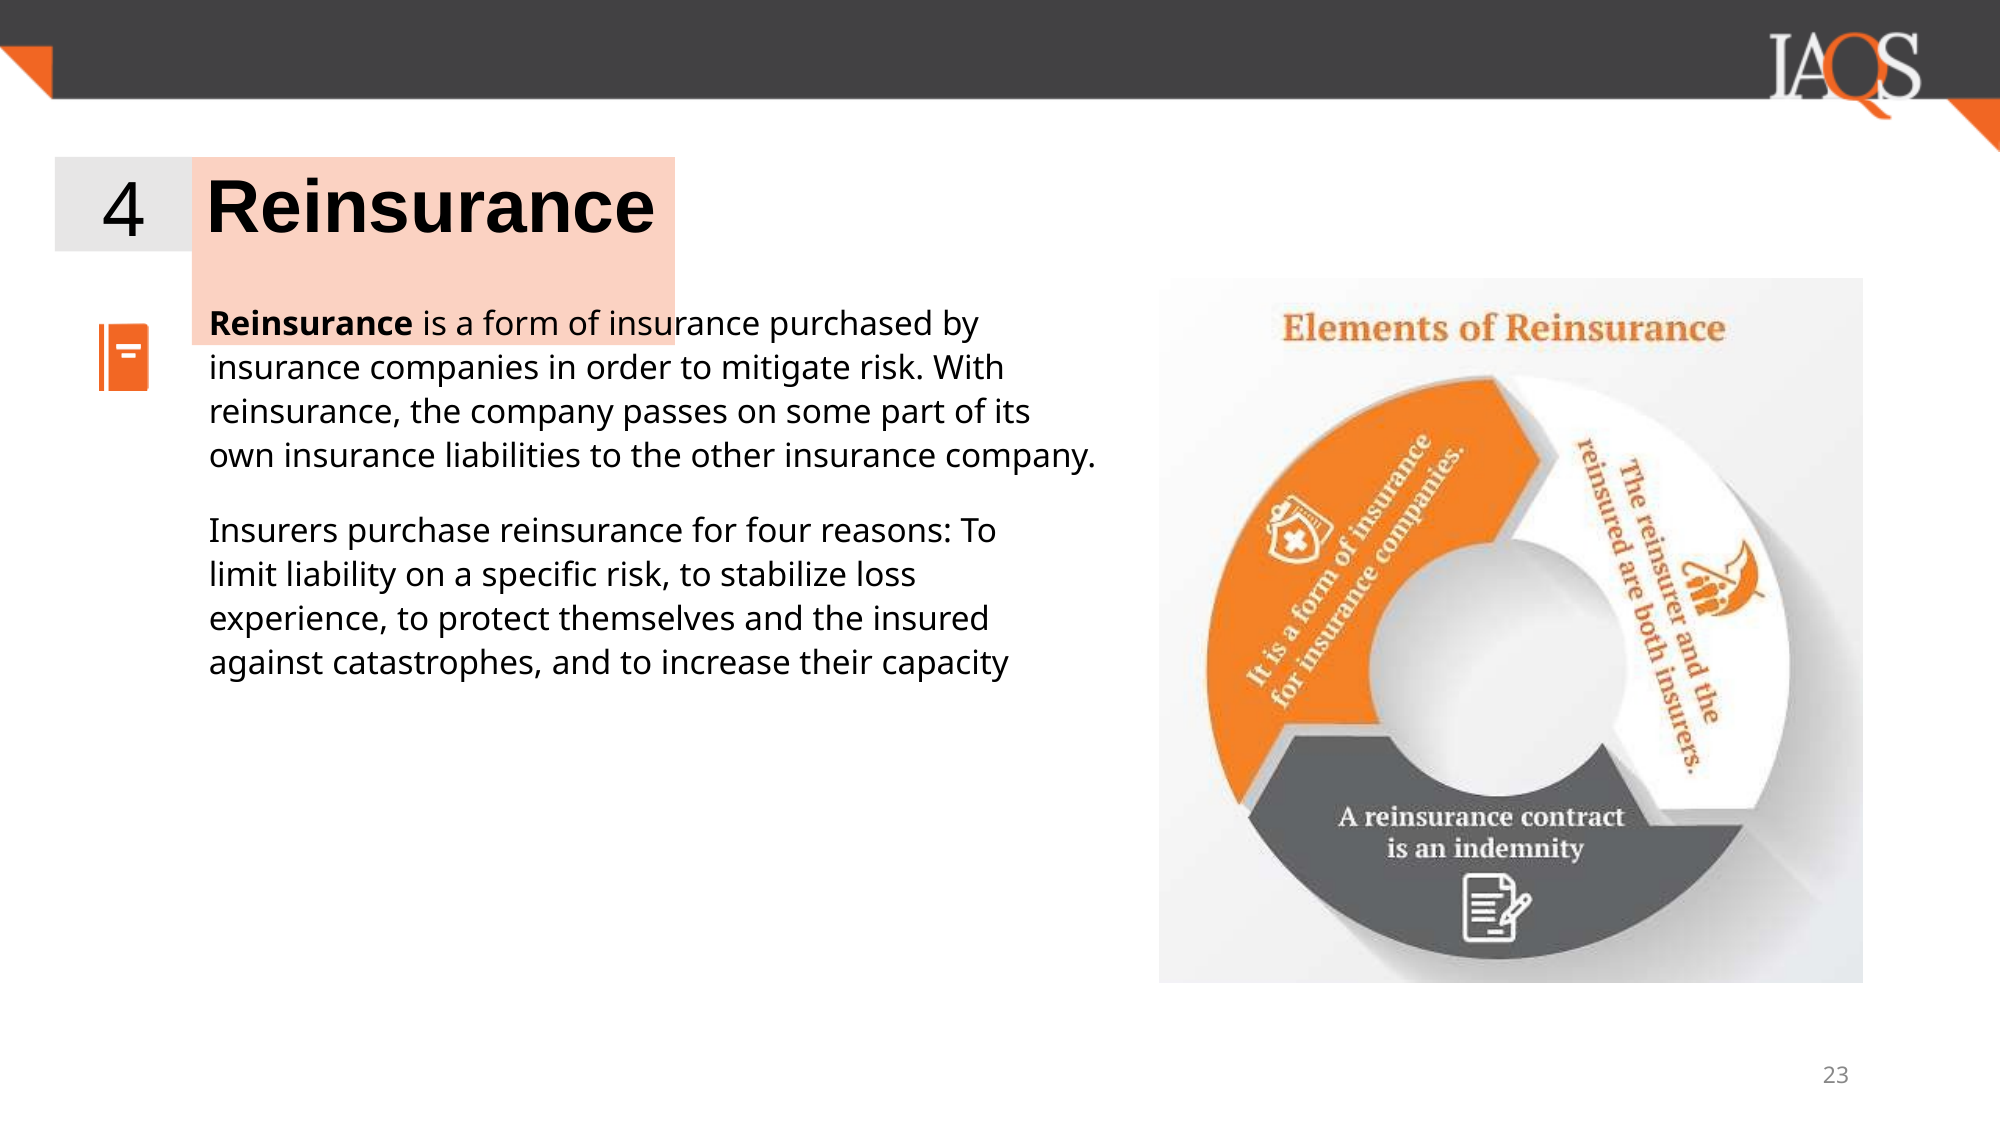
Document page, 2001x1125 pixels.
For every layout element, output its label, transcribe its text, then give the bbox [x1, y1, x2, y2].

text_box Reinsurance is a form of insurance purchased by insurance companies in order to mitigate risk. With reinsurance, the company passes on some part of its own insurance liabilities to the other insurance company. Insurers purchase reinsurance for four reasons: To limit liability on a specific risk, to stabilize loss experience, to protect themselves and the insured against catastrophes, and to increase their capacity [206, 296, 1100, 682]
text_box 4 [54, 156, 192, 252]
title Reinsurance [191, 157, 675, 346]
picture [1159, 278, 1863, 983]
slide_number ‹#› [1820, 1057, 1857, 1125]
picture [0, 0, 2000, 152]
picture [99, 323, 149, 392]
